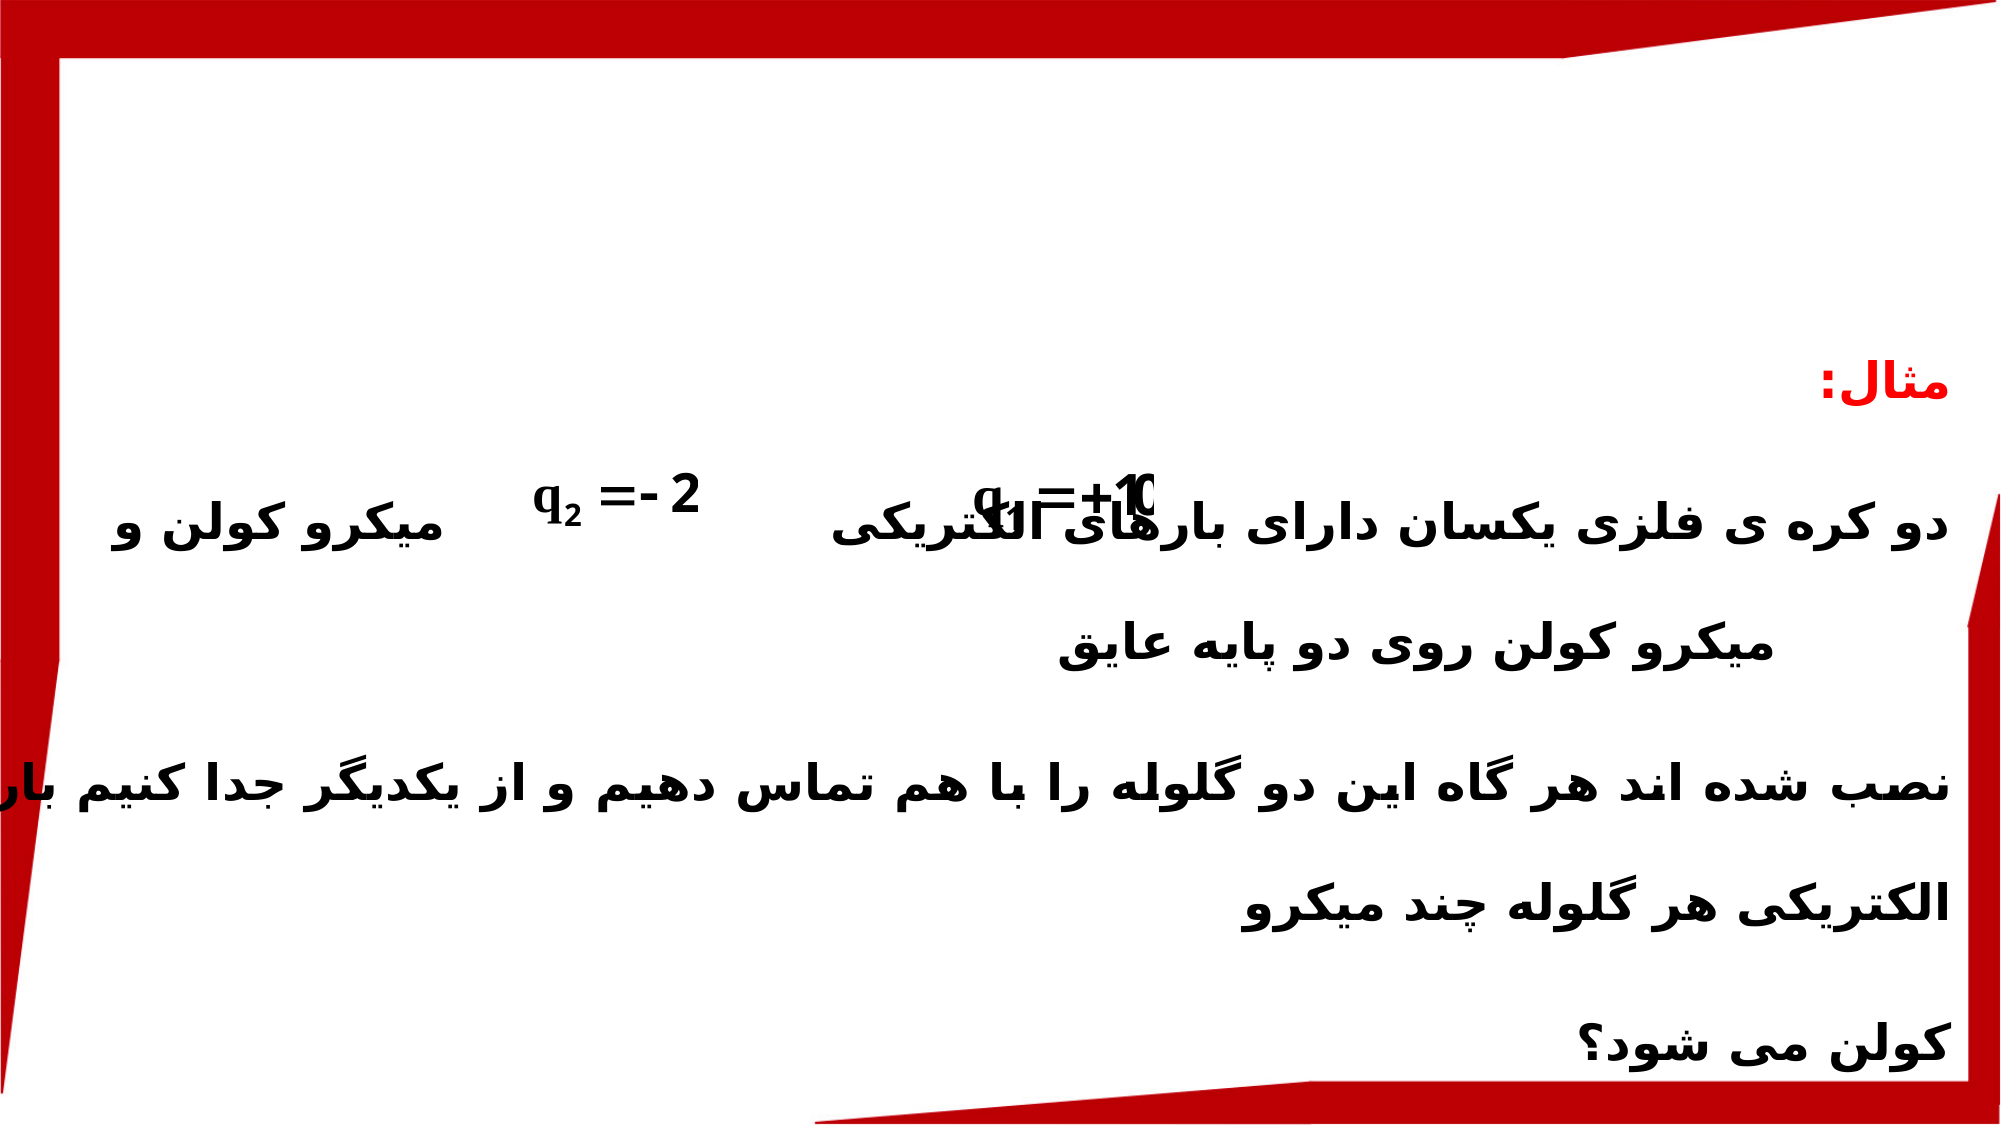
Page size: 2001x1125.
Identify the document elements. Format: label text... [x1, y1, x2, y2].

picture [0, 0, 2001, 1125]
text_box مثال: دو کره ی فلزی یکسان دارای بارهای الکتریکی میکرو کولن و میکرو کولن روی دو پایه عایق نصب شده اند هر گاه این دو گلوله را با هم تماس دهیم و از یکدیگر جدا کنیم بار الکتریکی هر گلوله چند میکرو کولن می شود؟ 1)12 2)8 3)6 4)4 [0, 280, 1967, 1125]
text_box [971, 465, 1154, 537]
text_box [531, 465, 698, 533]
